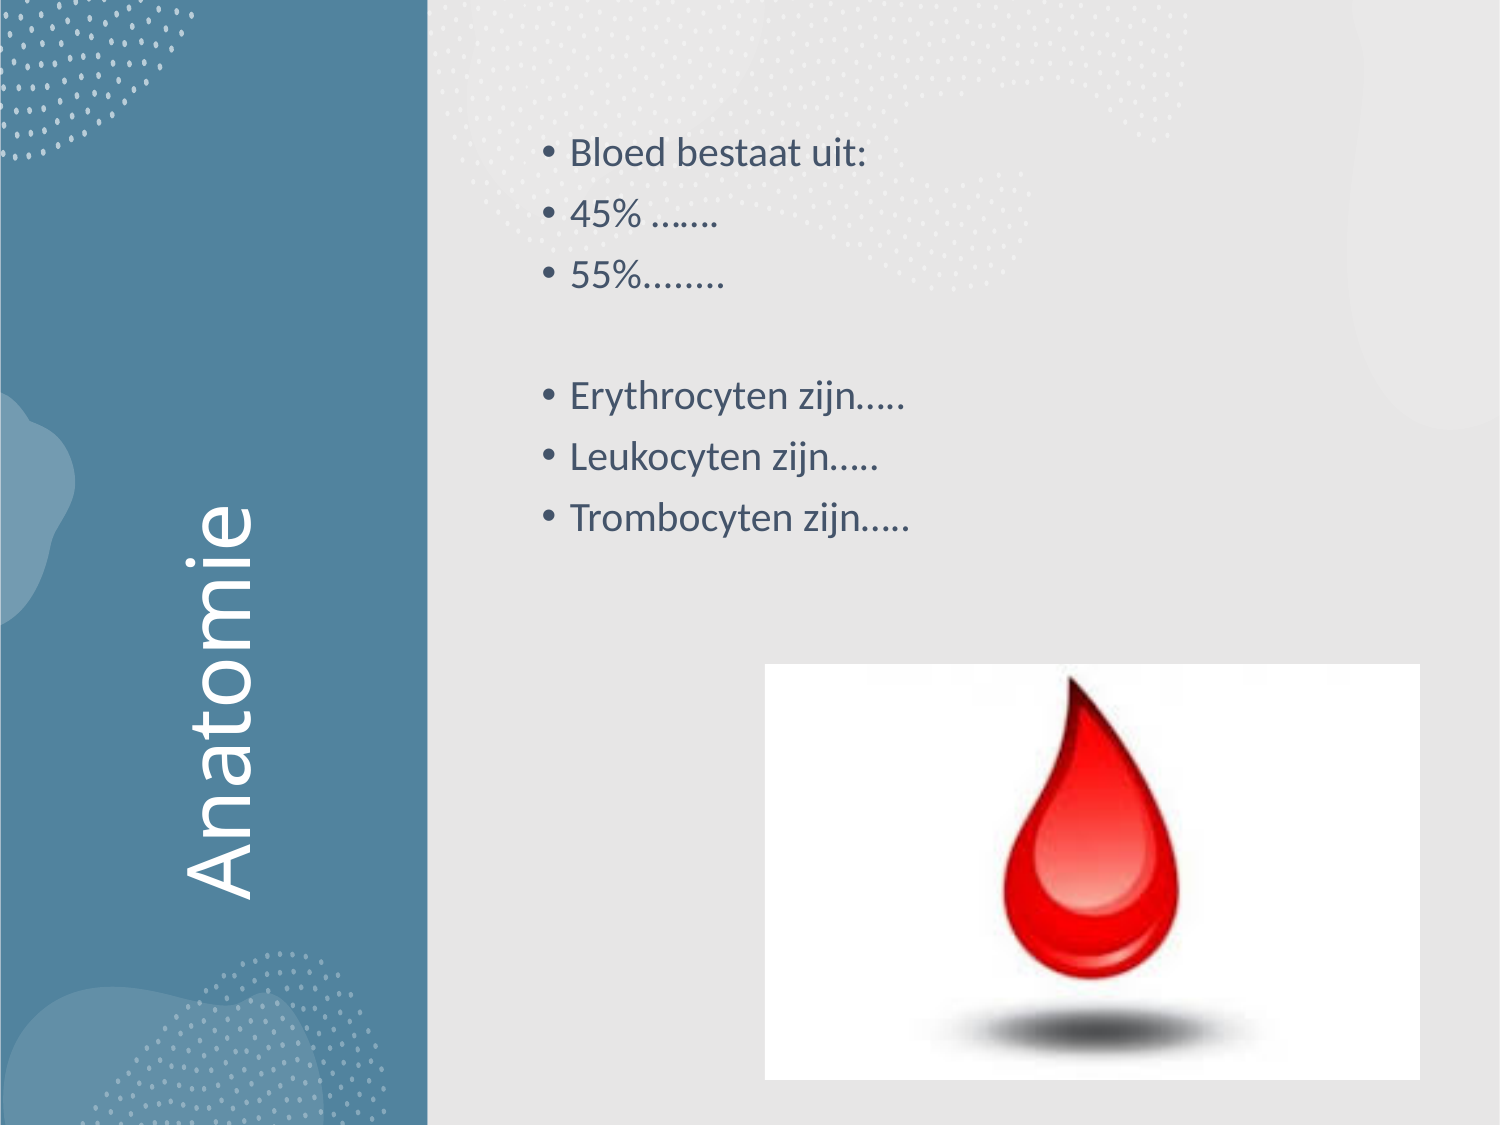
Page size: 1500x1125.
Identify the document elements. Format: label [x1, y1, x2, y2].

picture [764, 664, 1421, 1080]
text_box [0, 0, 1500, 1125]
